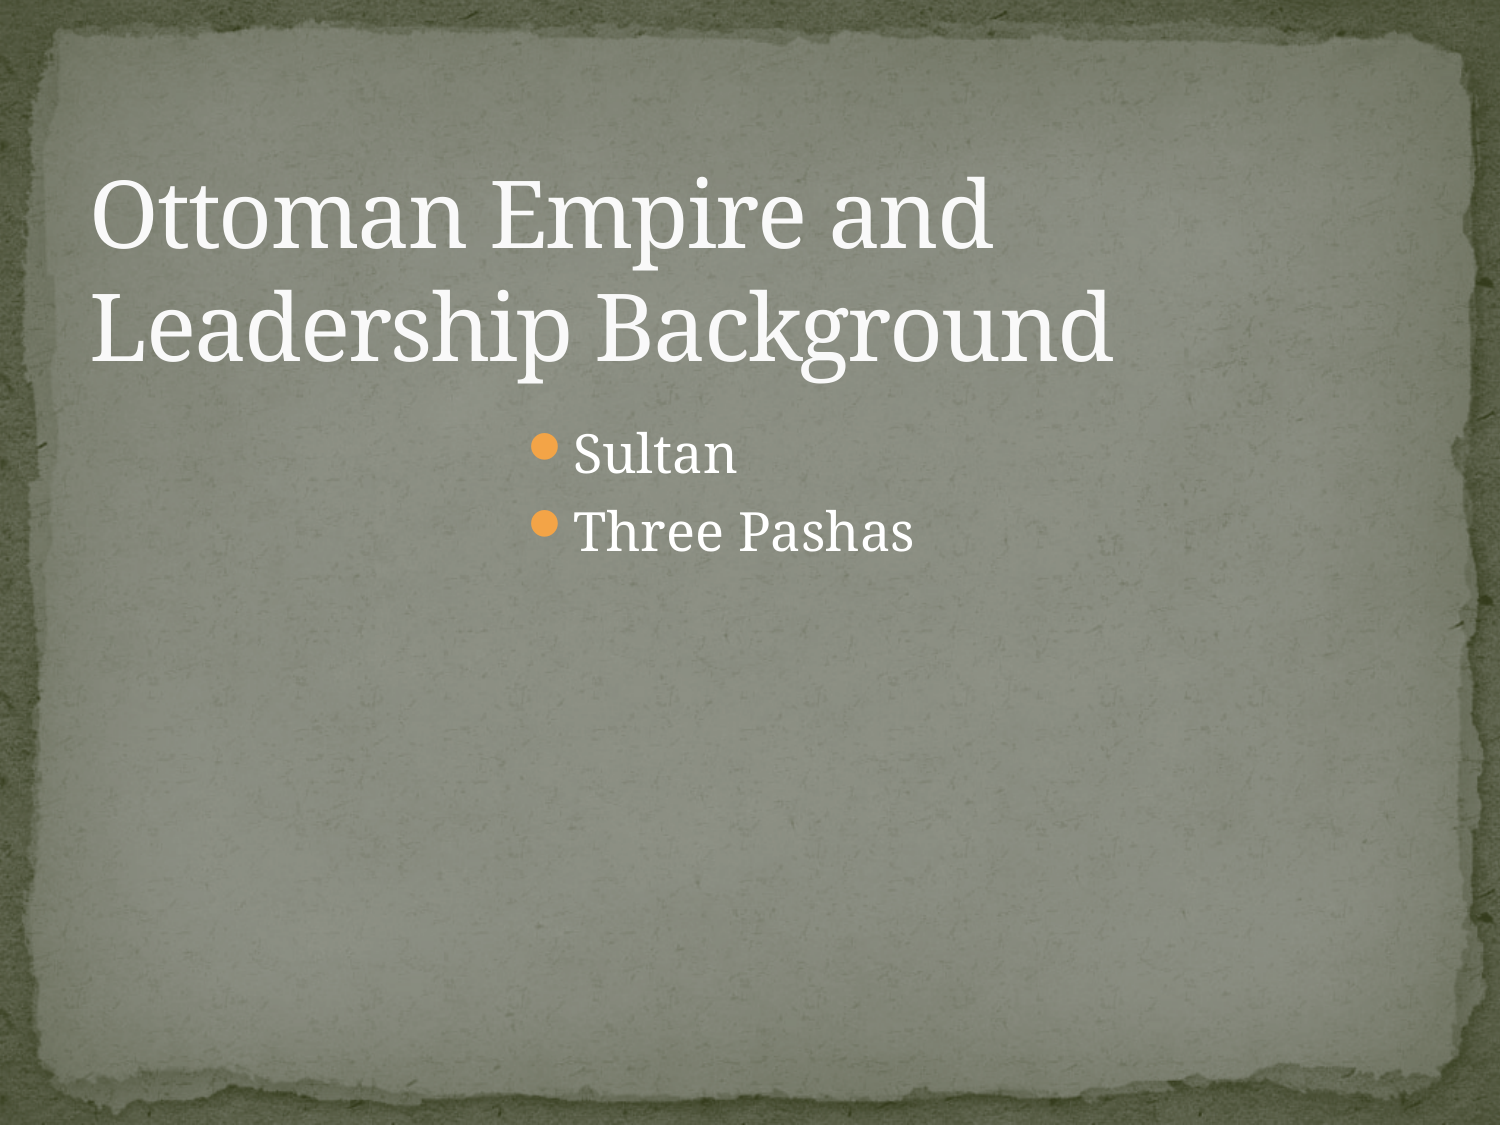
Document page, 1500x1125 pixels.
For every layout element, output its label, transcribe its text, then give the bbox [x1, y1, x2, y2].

title Ottoman Empire and Leadership Background [74, 187, 1425, 388]
list Sultan Three Pashas [512, 412, 1500, 1125]
